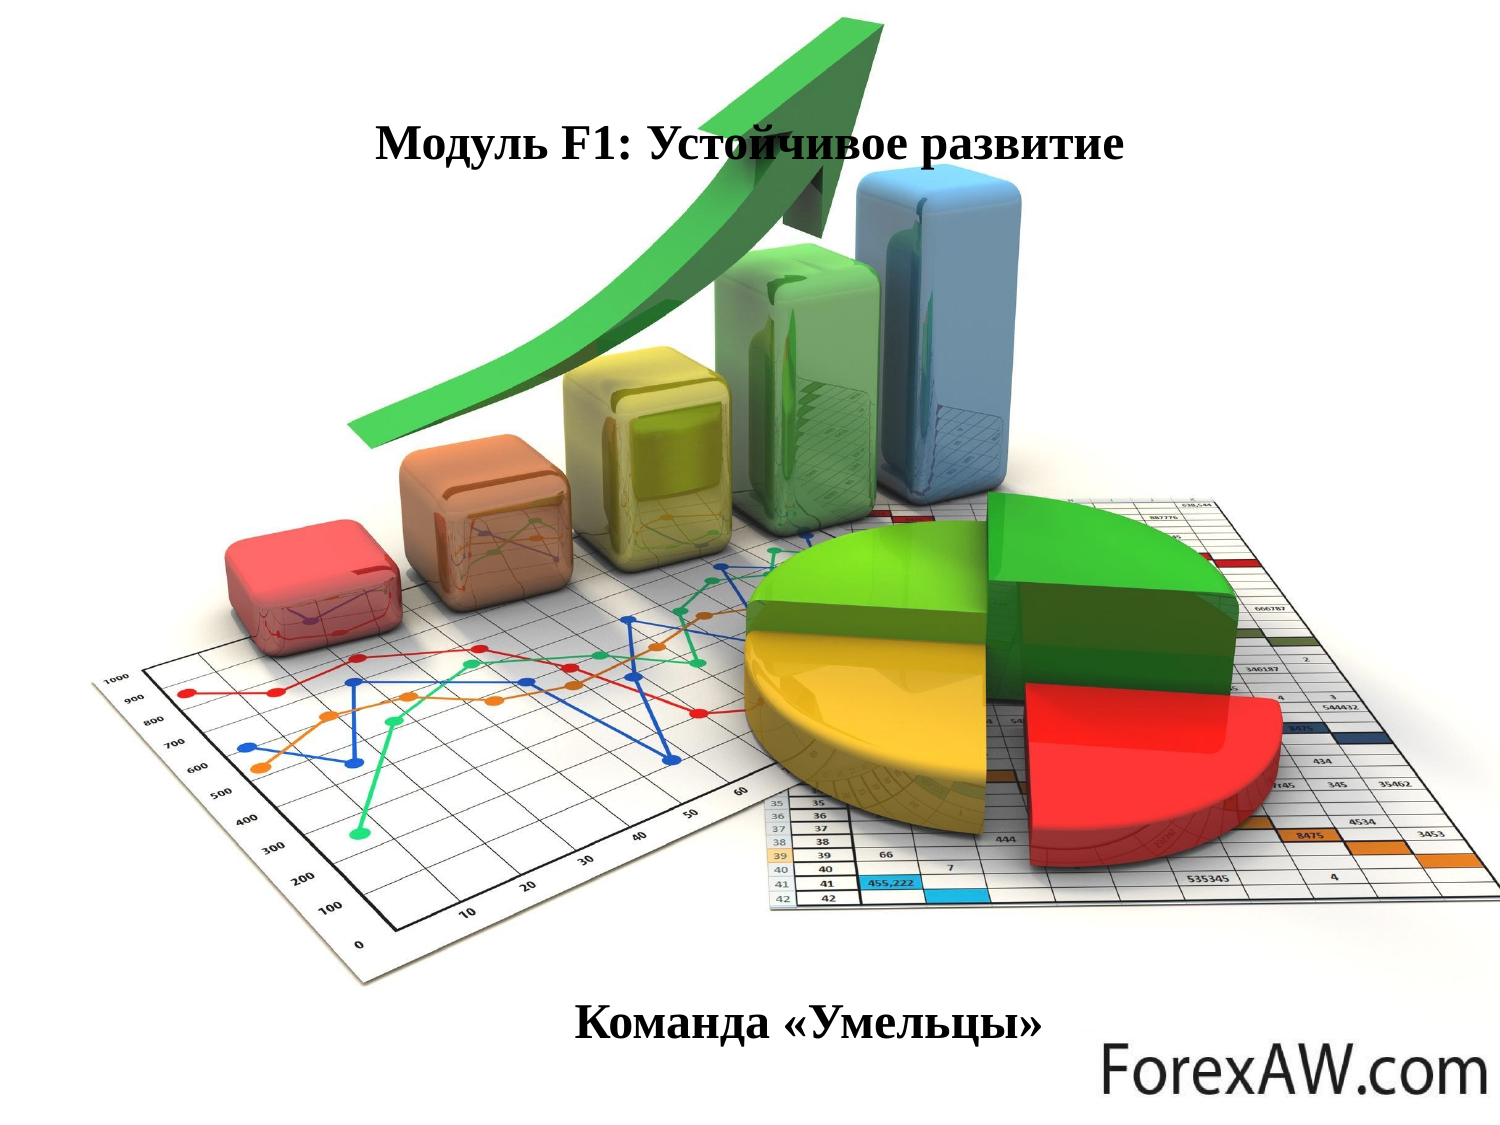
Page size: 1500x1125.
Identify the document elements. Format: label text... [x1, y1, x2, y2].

text_box Команда «Умельцы» [253, 980, 1365, 1056]
text_box Модуль F1: Устойчивое развитие [194, 101, 1306, 222]
